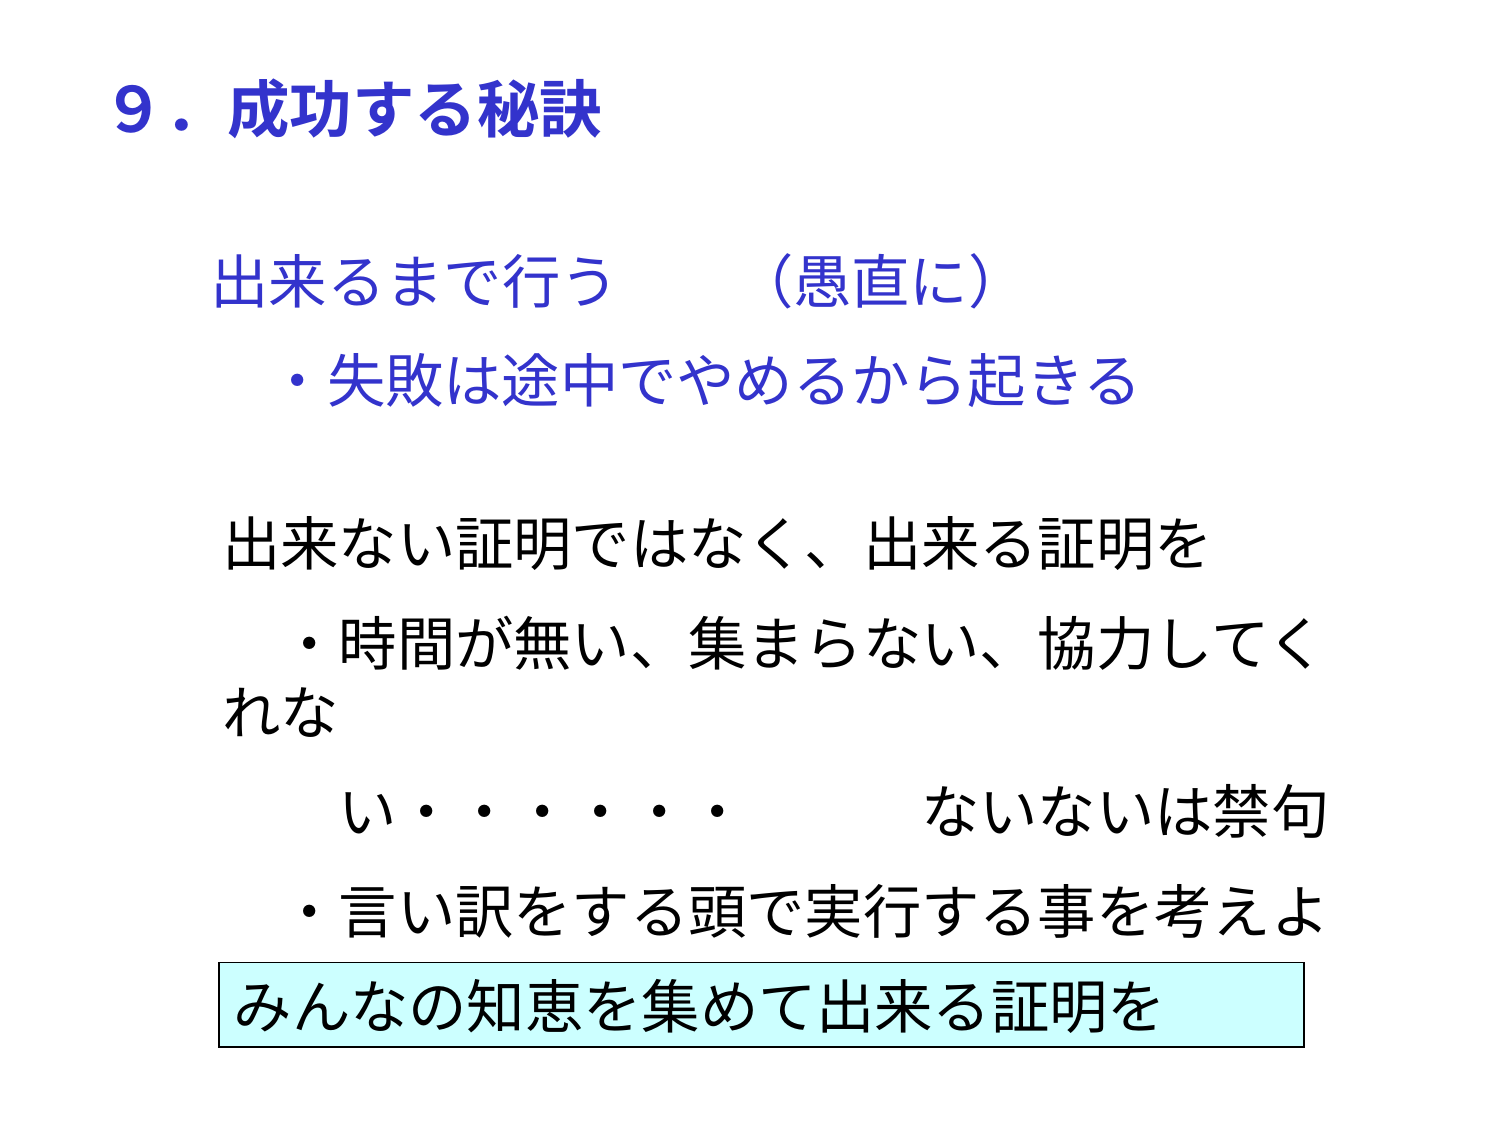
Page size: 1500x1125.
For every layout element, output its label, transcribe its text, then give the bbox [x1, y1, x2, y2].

text_box みんなの知恵を集めて出来る証明を [219, 962, 1304, 1048]
text_box ９．成功する秘訣 [87, 62, 1300, 153]
text_box 出来るまで行う （愚直に） ・失敗は途中でやめるから起きる [196, 237, 1258, 422]
text_box 出来ない証明ではなく、出来る証明を ・時間が無い、集まらない、協力してくれな い・・・・・・ ないないは禁句 ・言い訳をする頭で実行する事を考えよ [207, 500, 1374, 953]
